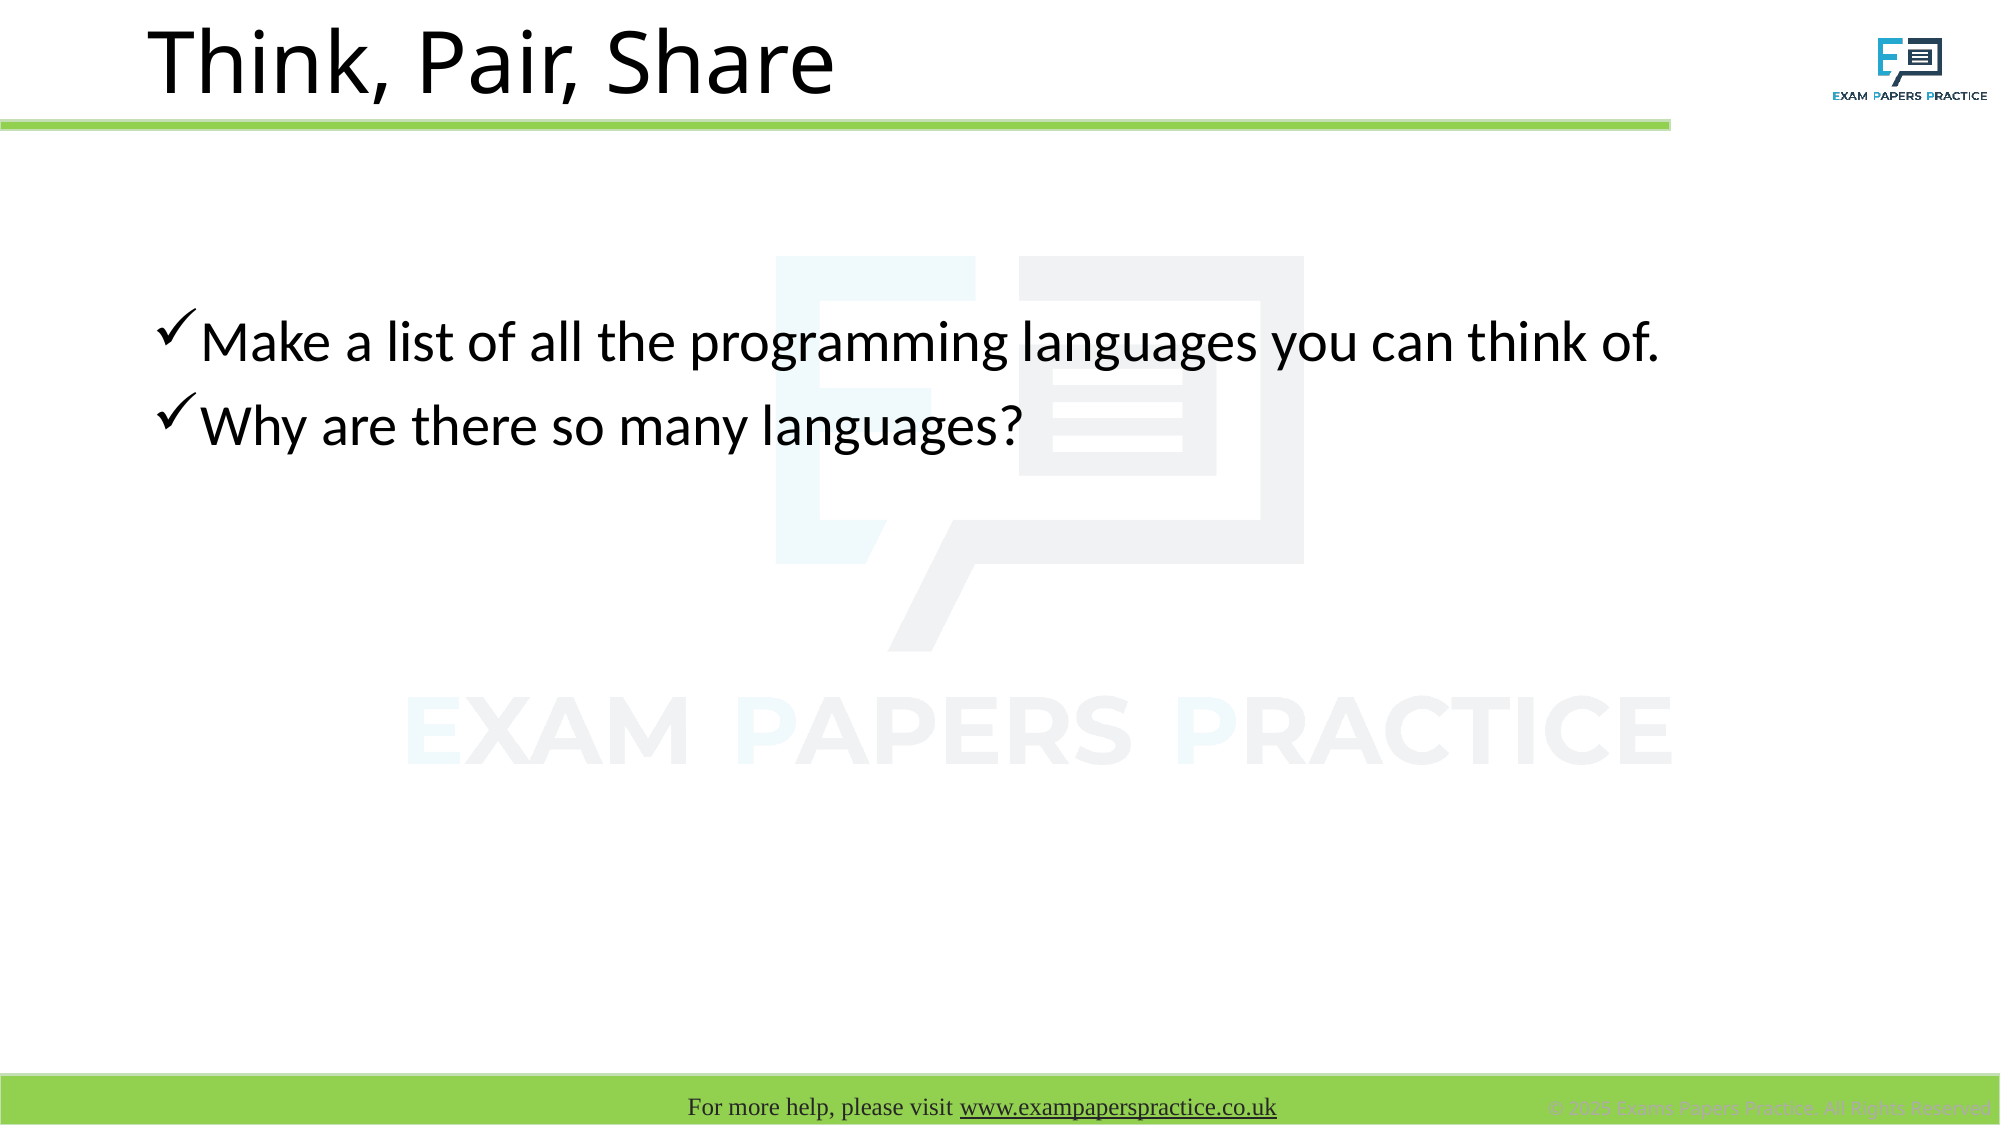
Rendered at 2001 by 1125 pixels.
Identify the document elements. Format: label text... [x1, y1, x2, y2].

title Think, Pair, Share [132, 11, 1858, 121]
list Make a list of all the programming languages you can think of. Why are there so many languages? [137, 304, 1863, 1018]
